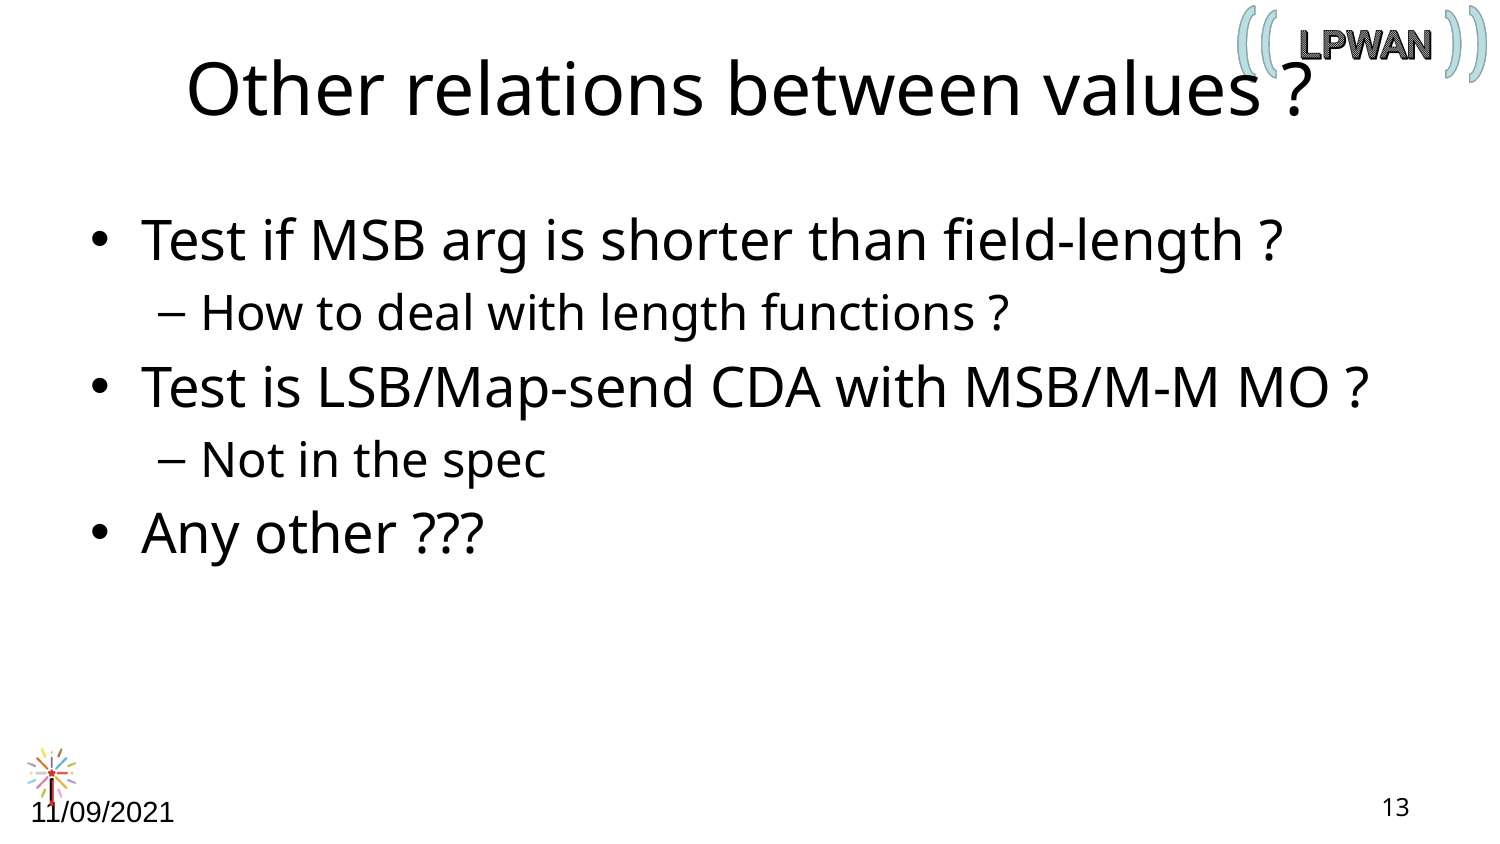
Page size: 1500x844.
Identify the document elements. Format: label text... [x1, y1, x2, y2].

picture [15, 739, 88, 813]
list Test if MSB arg is shorter than field-length ? How to deal with length functions ? Test is LSB/Map-send CDA with MSB/M-M MO ? Not in the spec Any other ??? [75, 196, 1425, 622]
picture [1237, 5, 1487, 83]
title Other relations between values ? [75, 33, 1425, 139]
slide_number 13 [1286, 785, 1425, 831]
